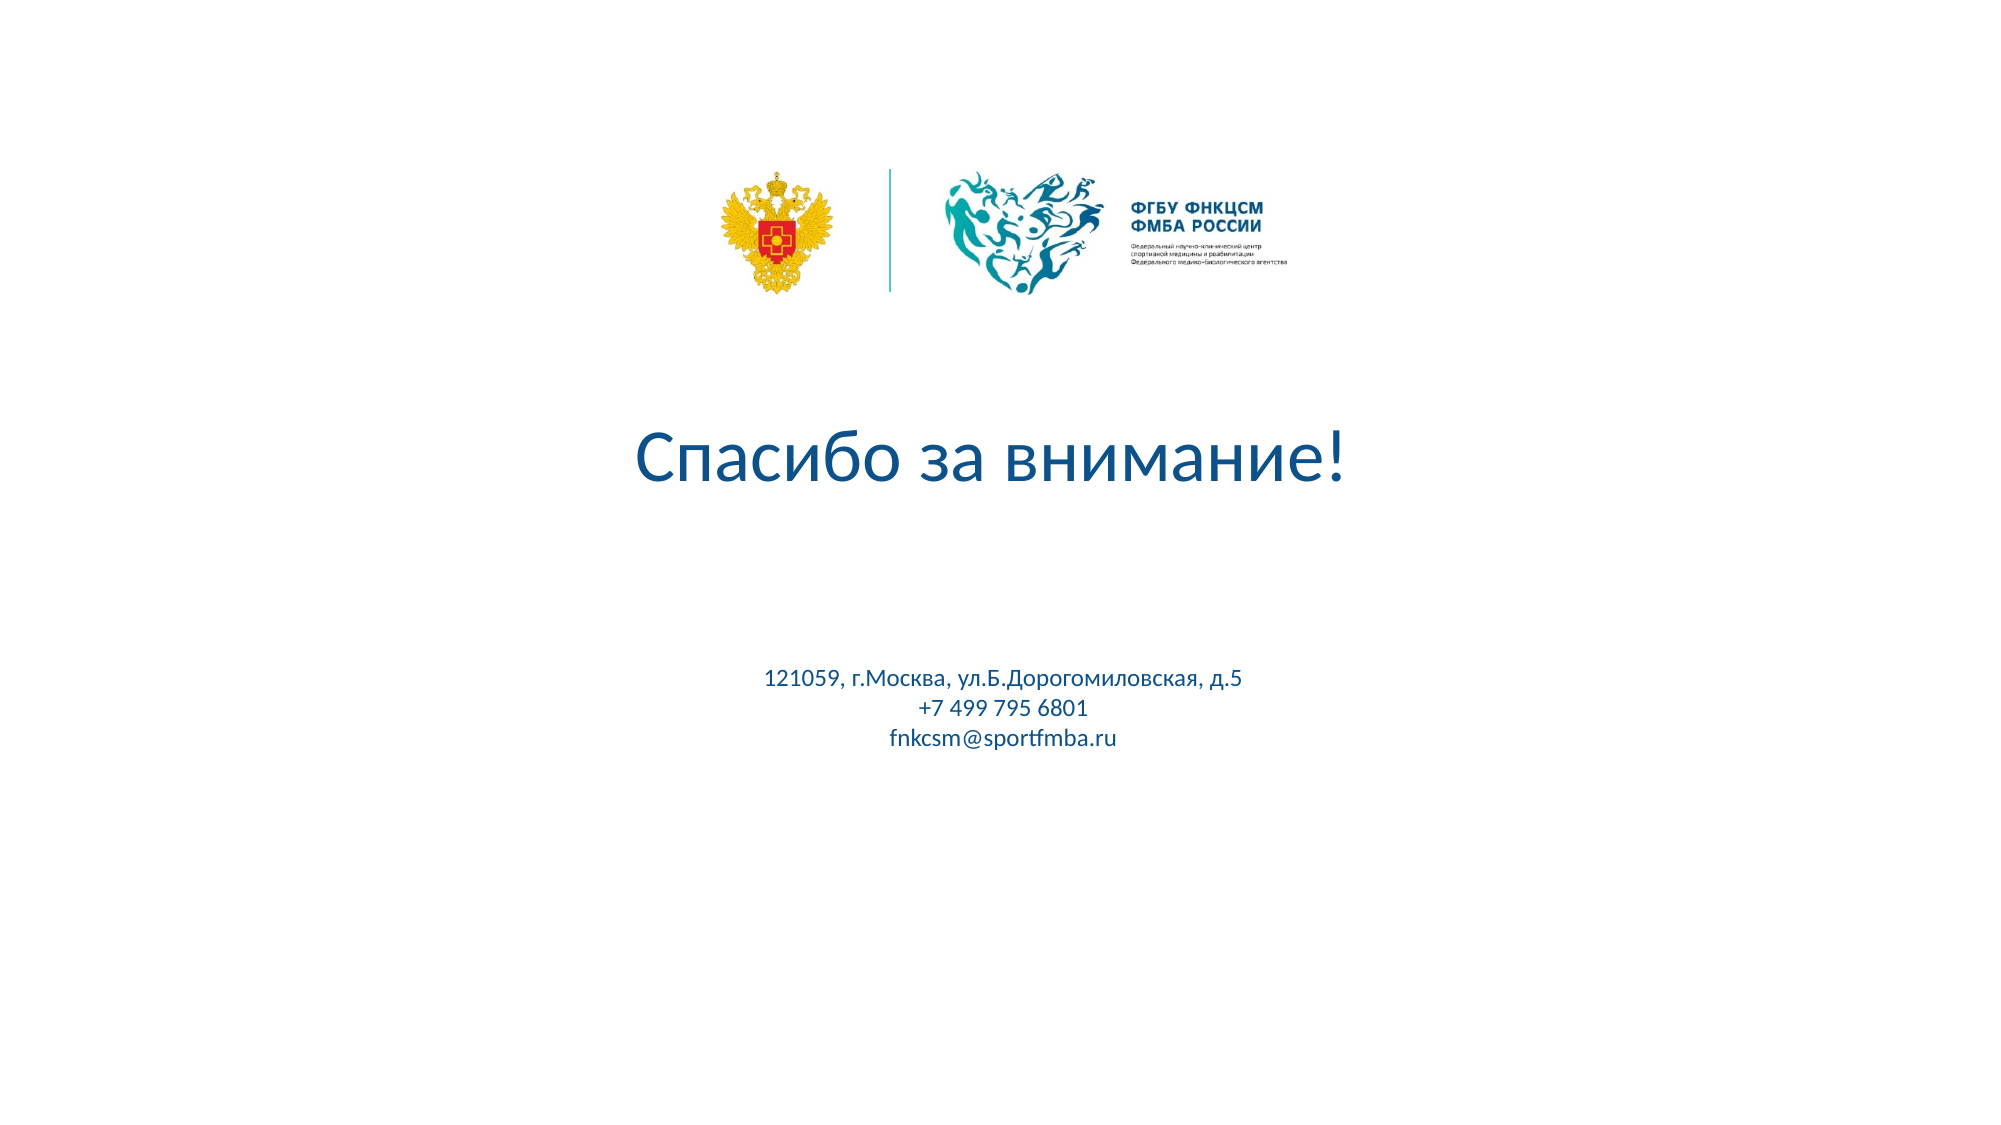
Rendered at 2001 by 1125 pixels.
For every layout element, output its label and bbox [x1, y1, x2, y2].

picture [721, 169, 1287, 295]
